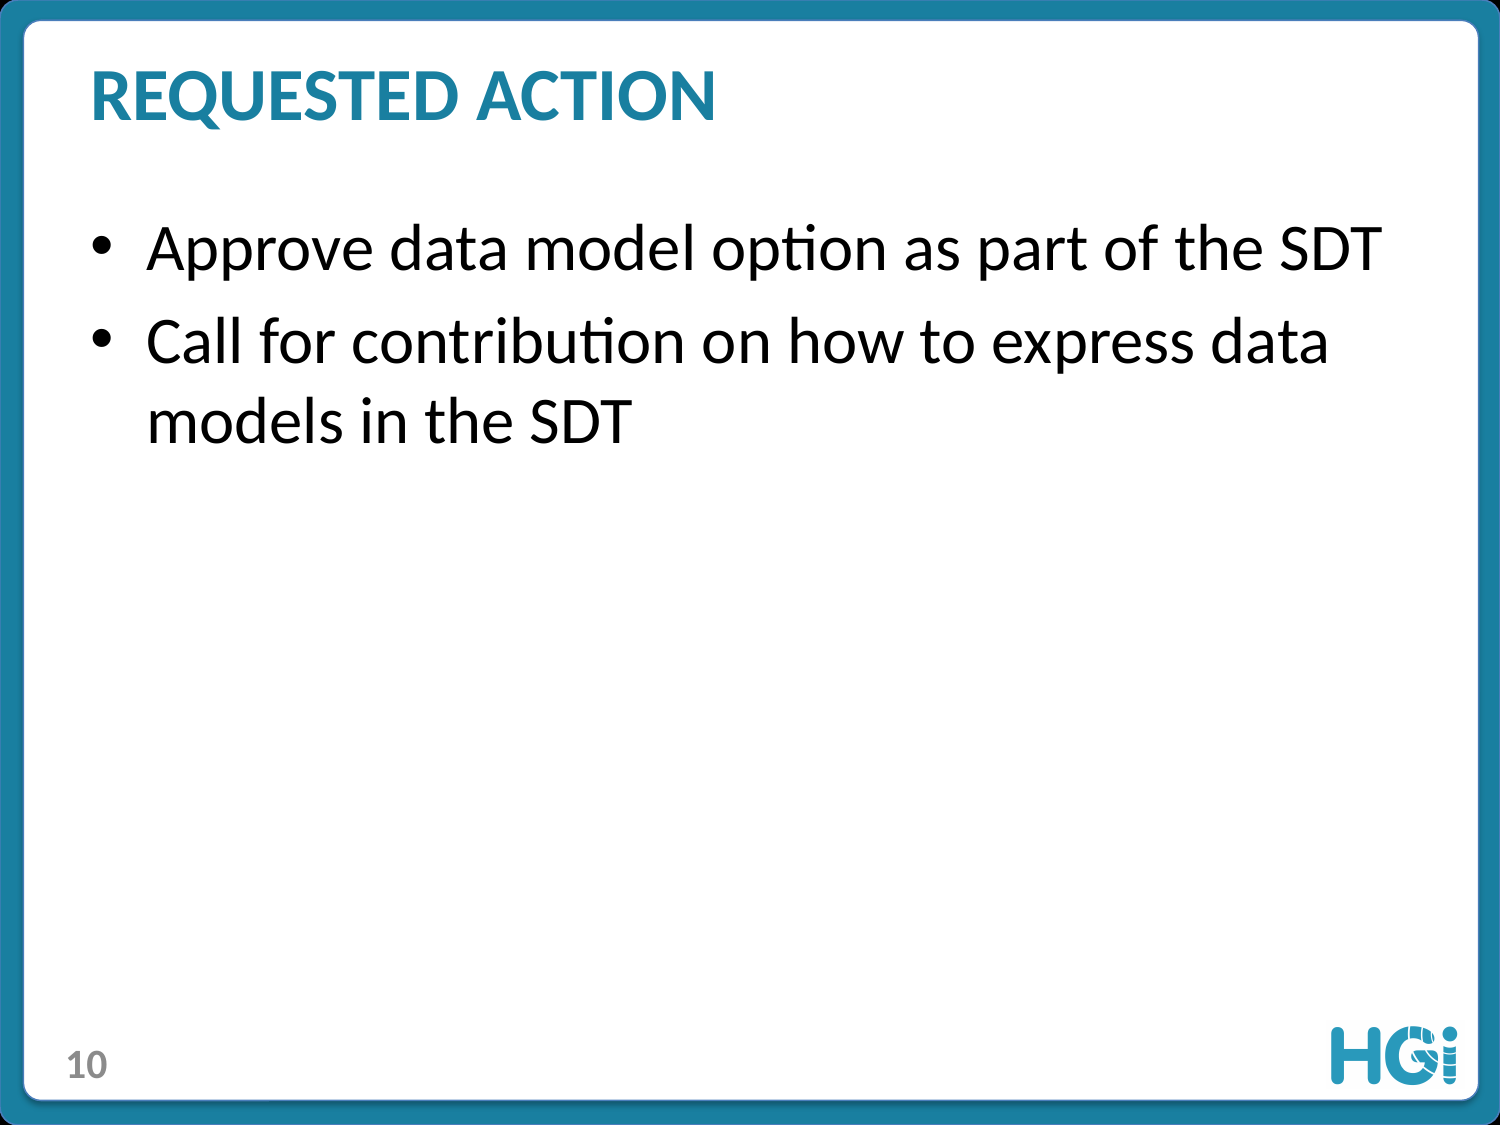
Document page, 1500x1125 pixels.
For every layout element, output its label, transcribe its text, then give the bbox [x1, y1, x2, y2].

text_box Approve data model option as part of the SDT Call for contribution on how to express data models in the SDT [74, 196, 1447, 1018]
picture [1326, 1020, 1465, 1089]
title Requested action [75, 45, 1425, 196]
